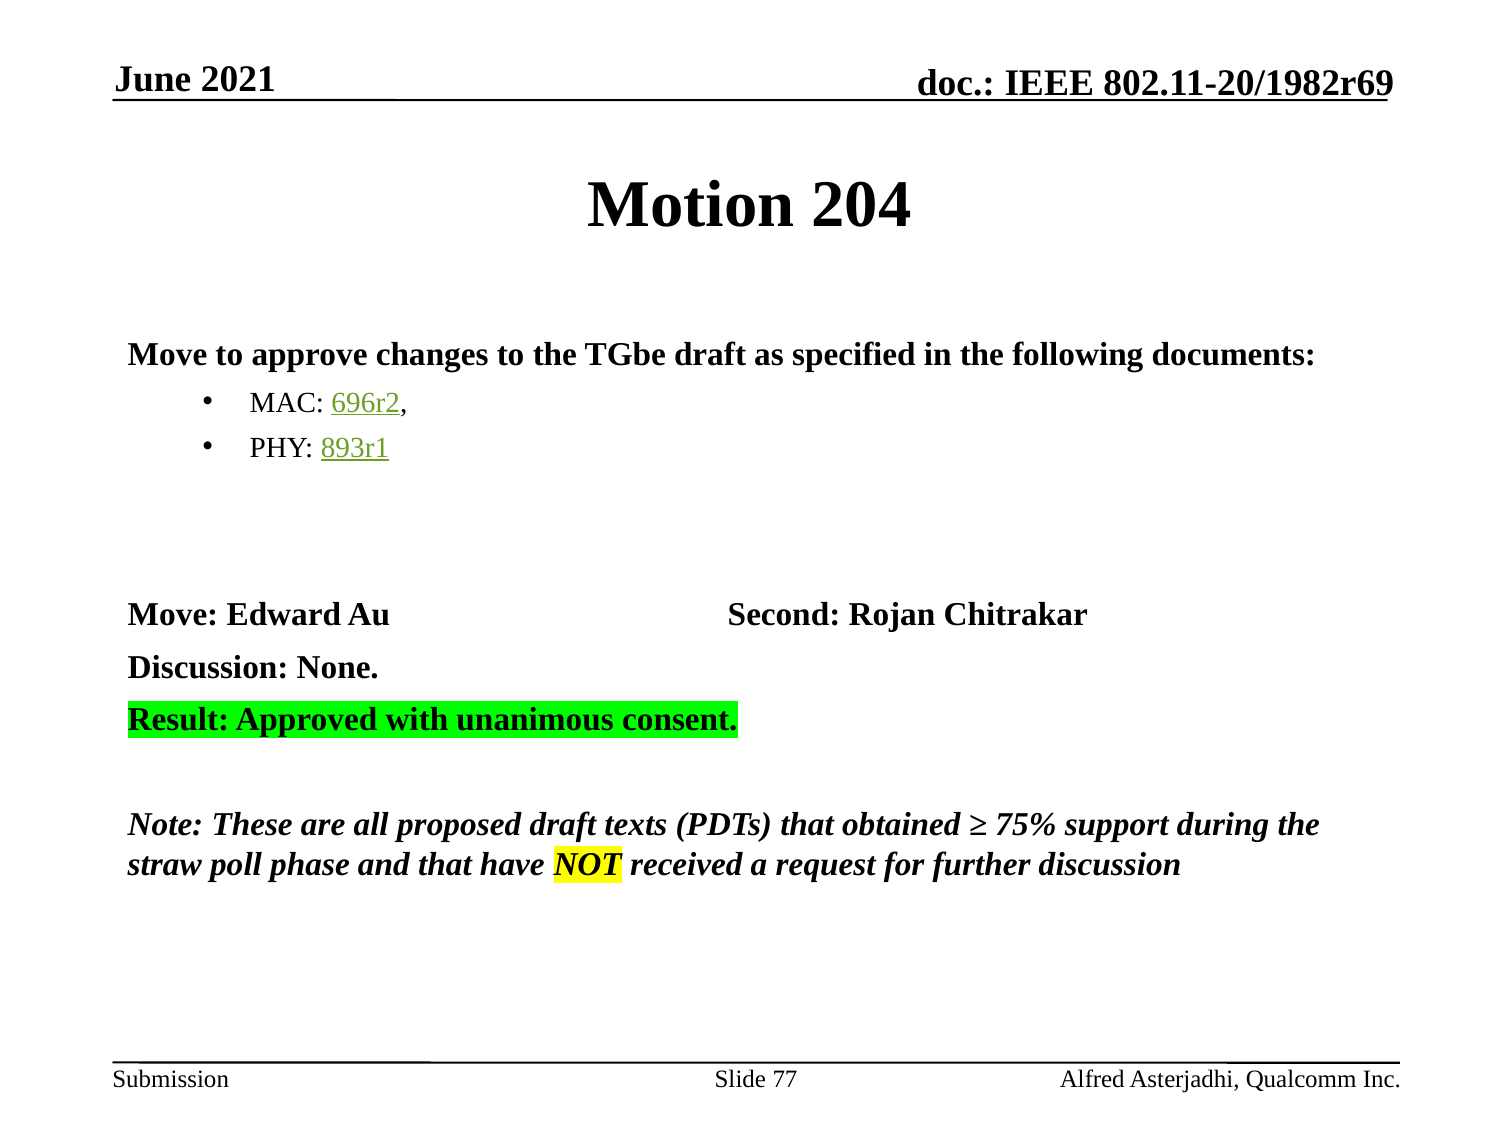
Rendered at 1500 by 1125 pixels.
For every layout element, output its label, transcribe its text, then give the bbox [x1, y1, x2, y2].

footer Alfred Asterjadhi, Qualcomm Inc. [878, 1061, 1402, 1093]
list Move to approve changes to the TGbe draft as specified in the following documents: MAC: 696r2, PHY: 893r1 Move: Edward Au Second: Rojan Chitrakar Discussion: None. Result: Approved with unanimous consent. Note: These are all proposed draft texts (PDTs) that obtained ≥ 75% support during the straw poll phase and that have NOT received a request for further discussion [112, 324, 1388, 1000]
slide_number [114, 54, 423, 100]
slide_number Slide 77 [712, 1061, 800, 1123]
title Motion 204 [112, 112, 1388, 288]
